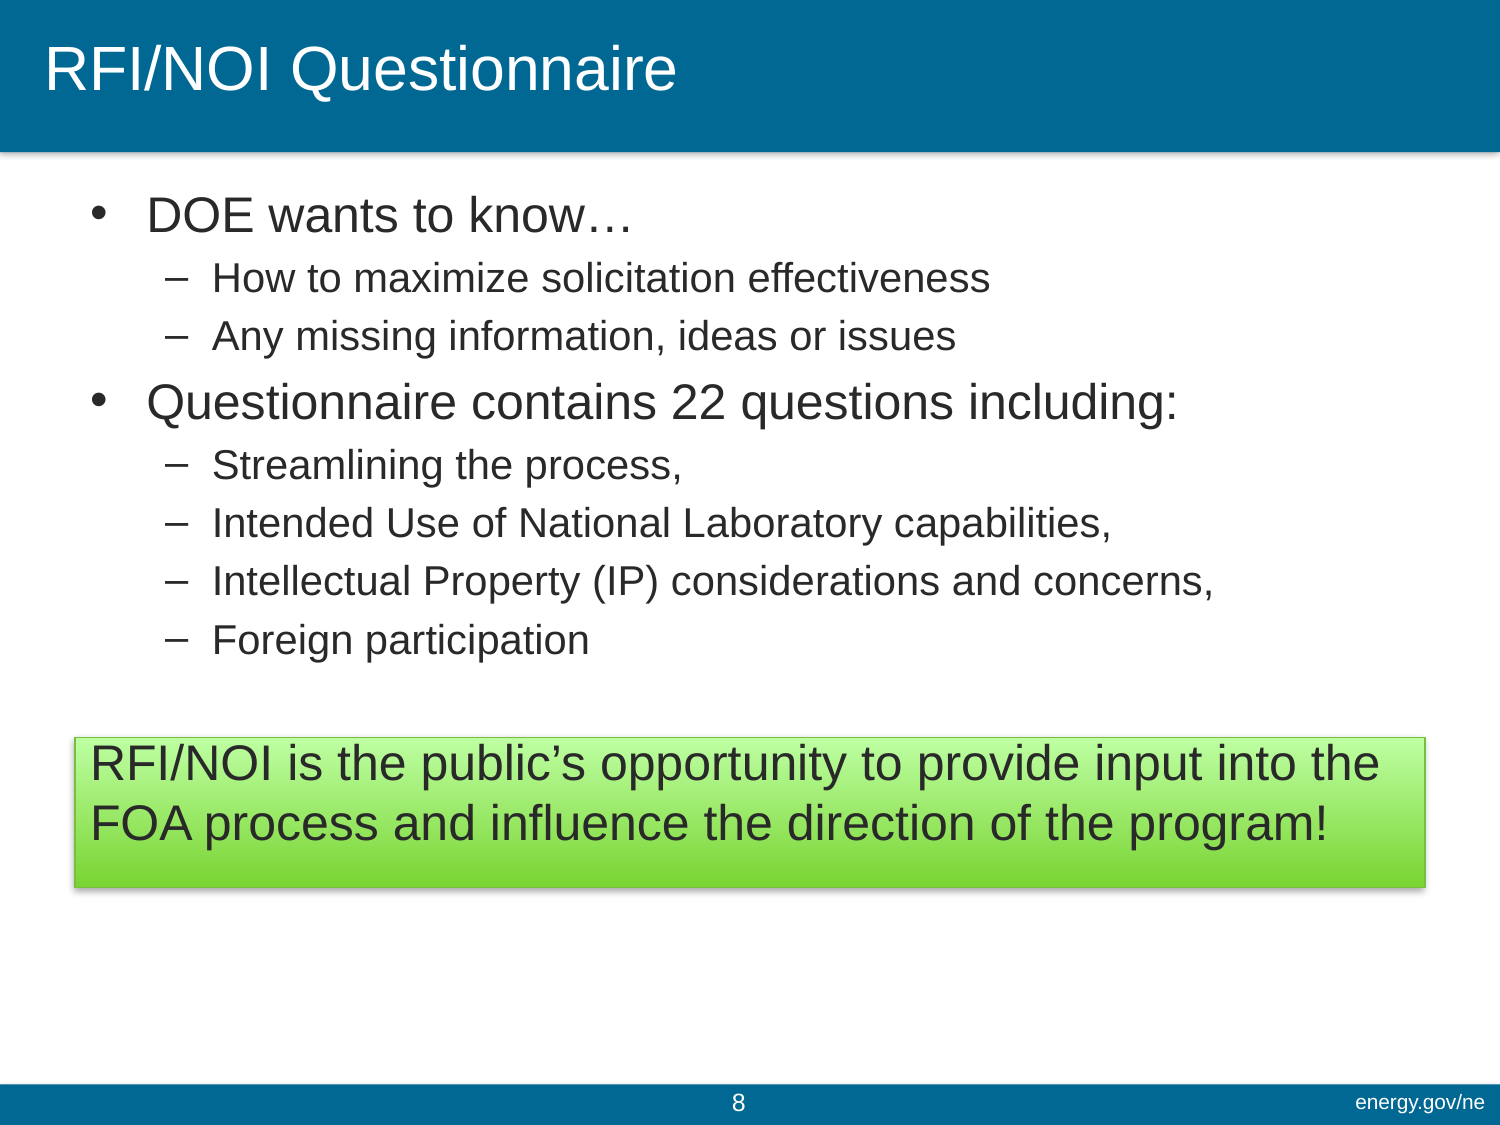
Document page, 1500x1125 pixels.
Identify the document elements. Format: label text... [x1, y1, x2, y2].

title RFI/NOI Questionnaire [28, 0, 959, 149]
text_box [74, 737, 1426, 888]
list DOE wants to know… How to maximize solicitation effectiveness Any missing information, ideas or issues Questionnaire contains 22 questions including: Streamlining the process, Intended Use of National Laboratory capabilities, Intellectual Property (IP) considerations and concerns, Foreign participation RFI/NOI is the public’s opportunity to provide input into the FOA process and influence the direction of the program! [74, 174, 1426, 701]
